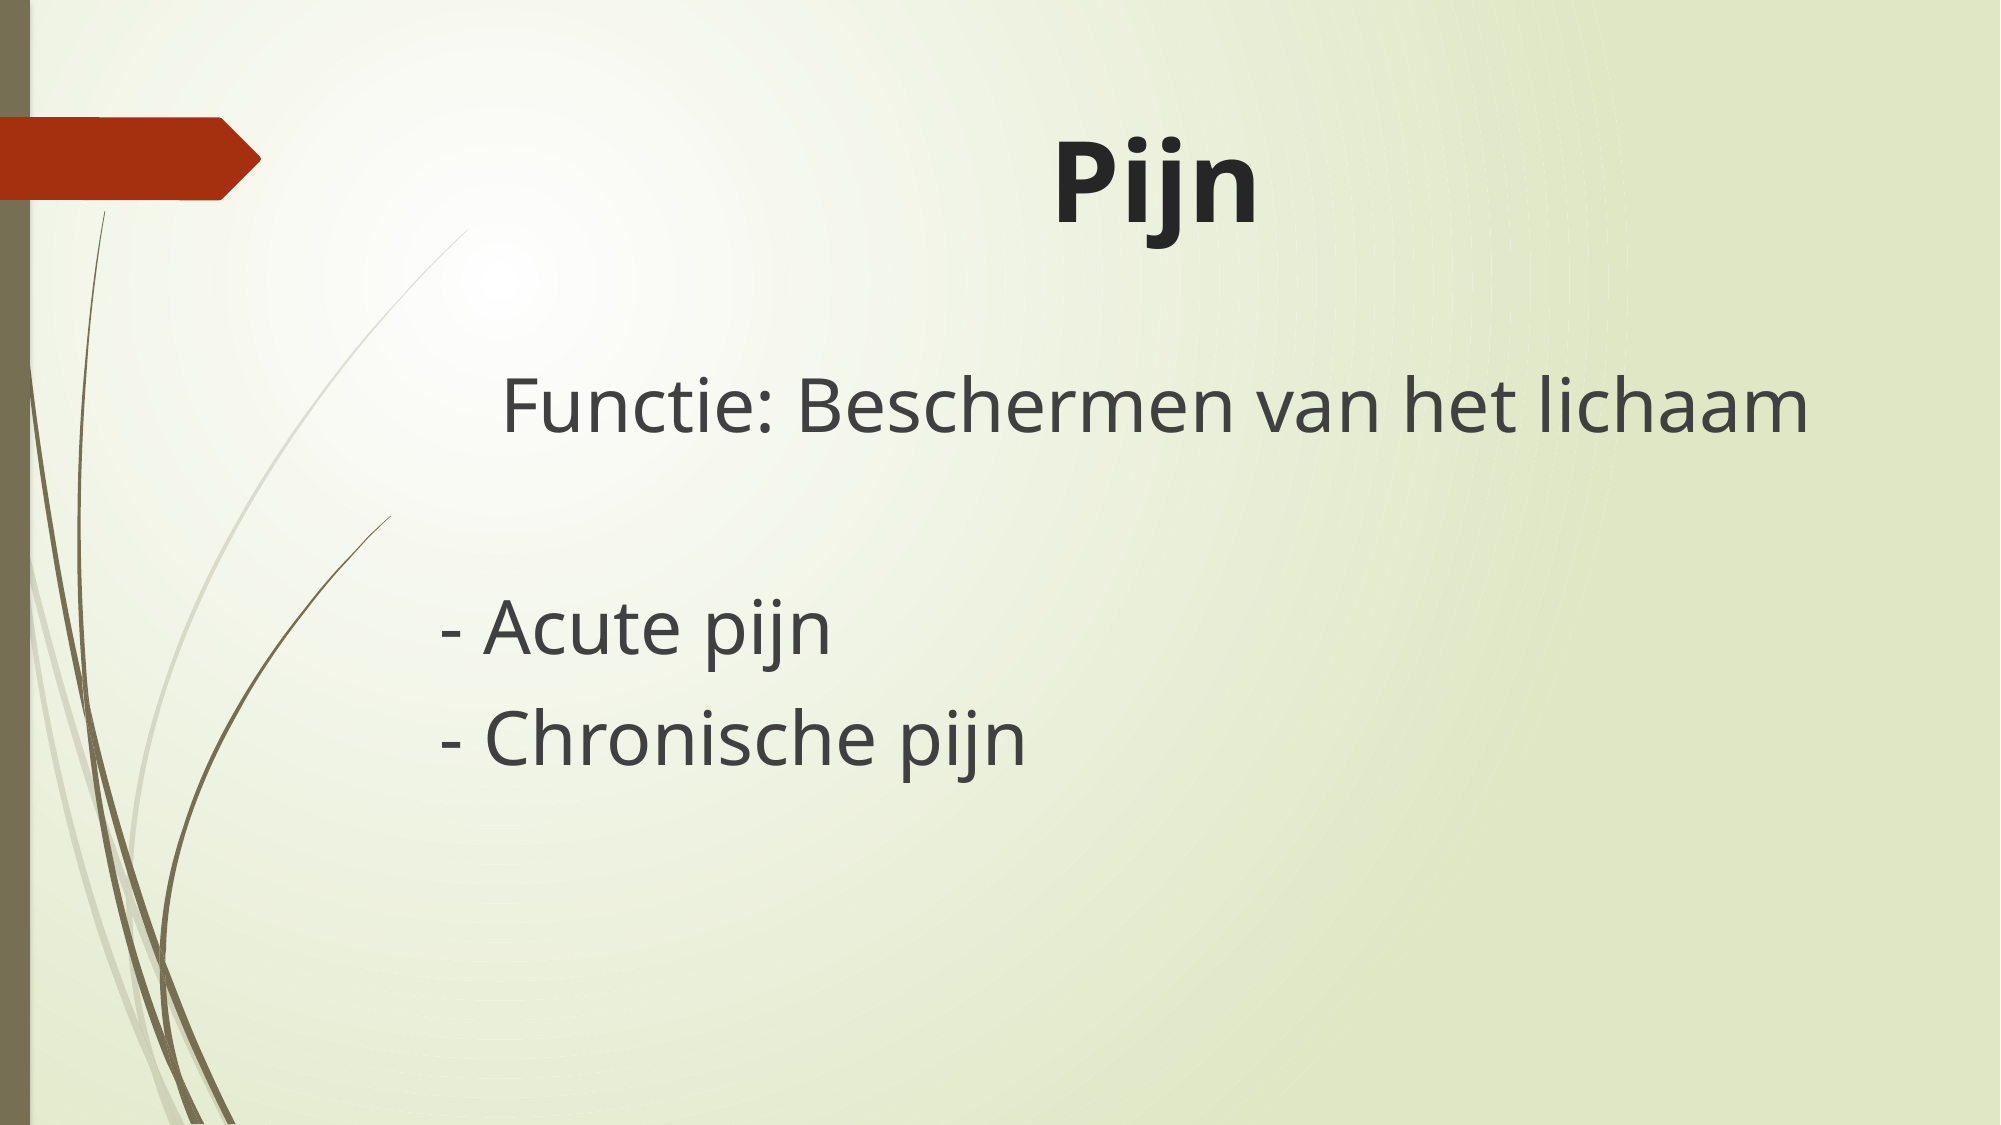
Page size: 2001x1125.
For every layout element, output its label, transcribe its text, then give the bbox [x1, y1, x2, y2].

list Functie: Beschermen van het lichaam - Acute pijn - Chronische pijn [424, 350, 1888, 970]
title Pijn [425, 102, 1888, 313]
